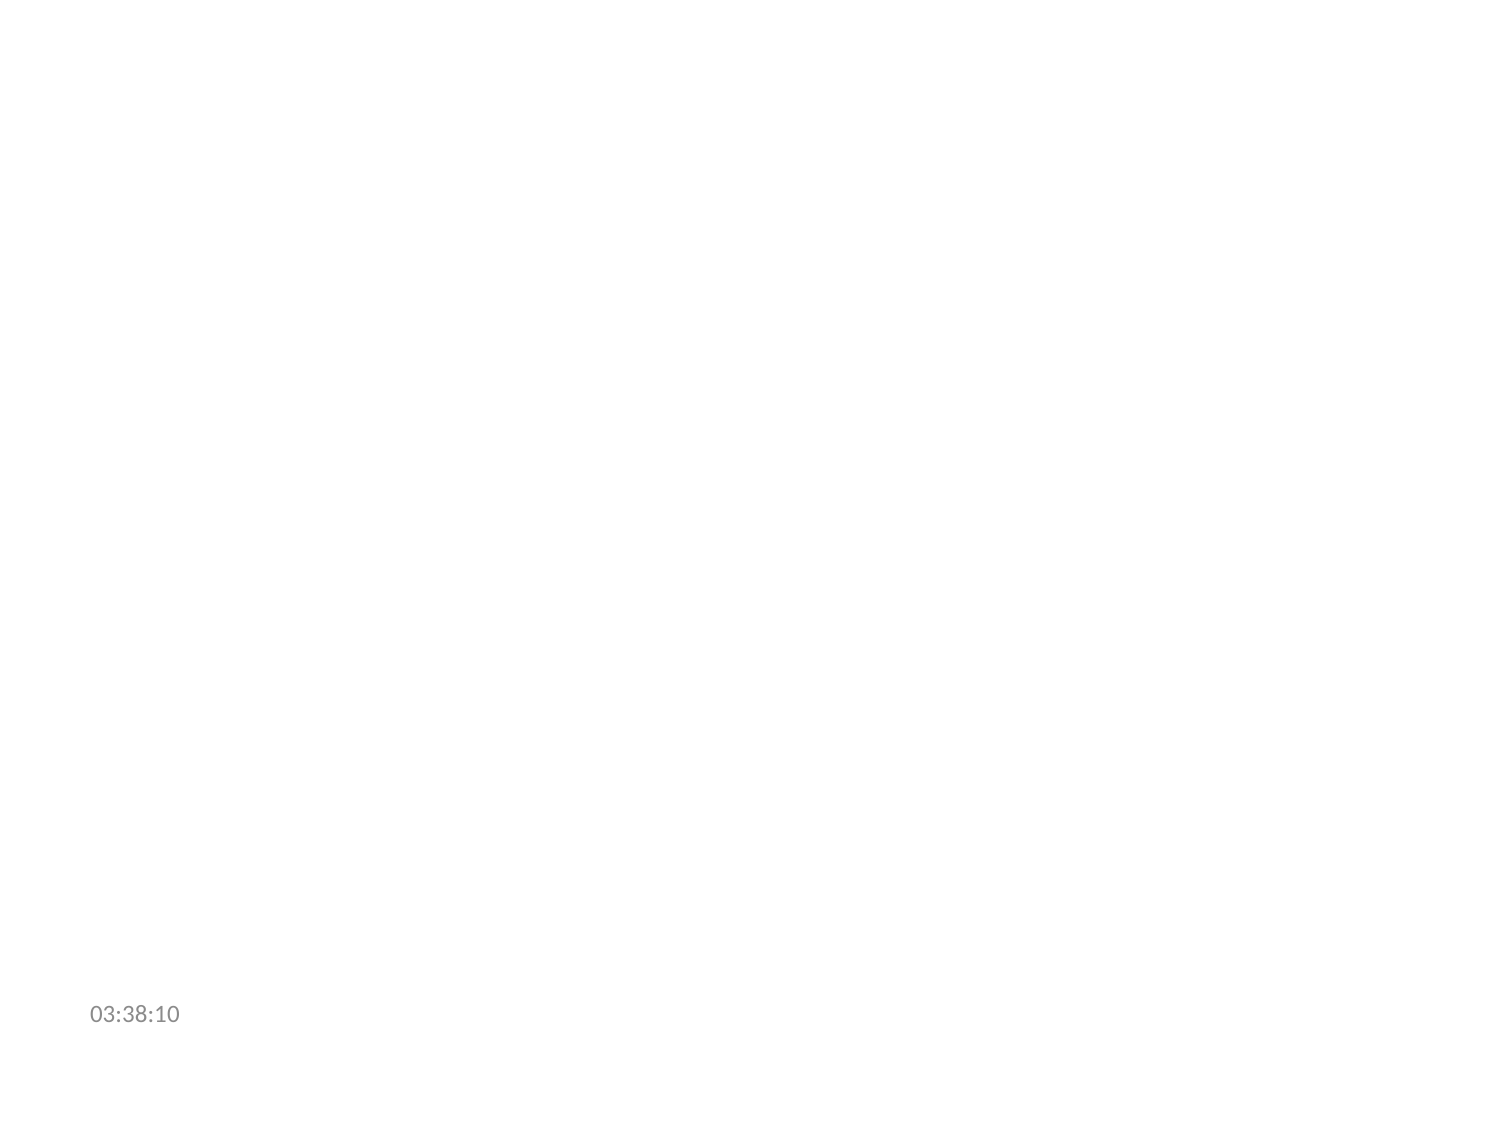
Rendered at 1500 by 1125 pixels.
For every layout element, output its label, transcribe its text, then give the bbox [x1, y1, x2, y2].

text_box 15:35:09 [75, 982, 425, 1043]
